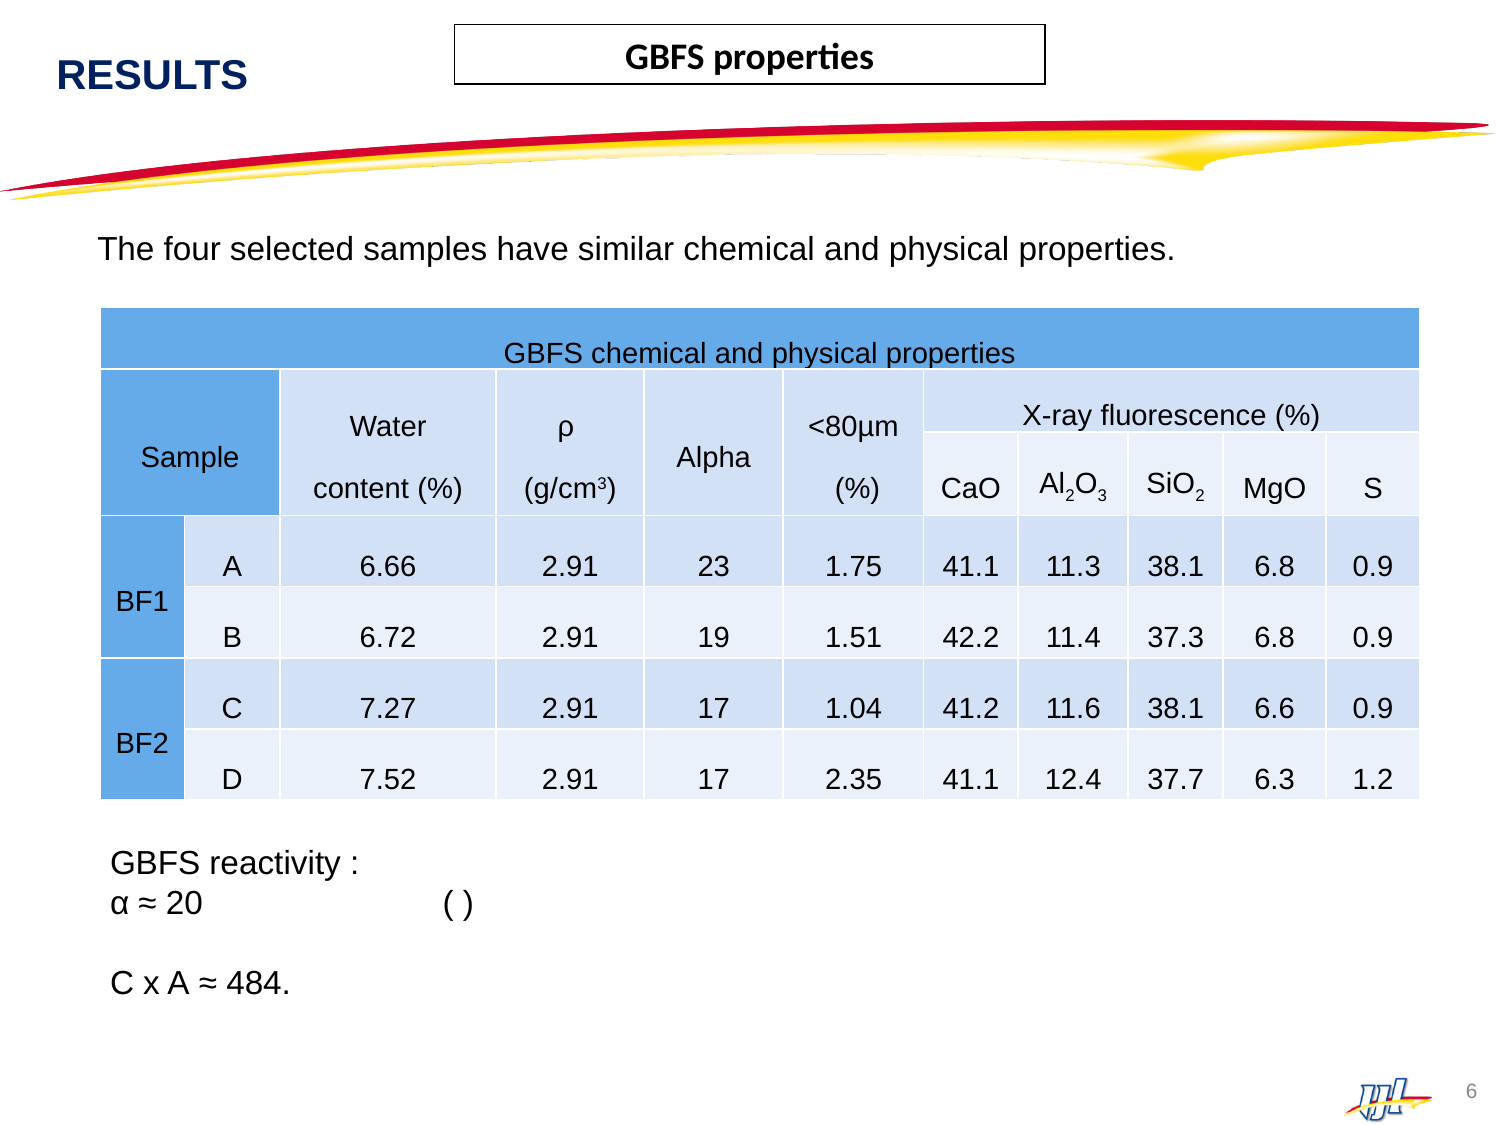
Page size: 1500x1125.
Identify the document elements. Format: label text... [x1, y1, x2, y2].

table_cell 37.7 [1129, 730, 1222, 799]
table_cell SiO2 [1129, 433, 1222, 515]
table_cell 38.1 [1129, 516, 1222, 586]
table_cell 1.2 [1327, 730, 1419, 799]
table_cell 37.3 [1129, 587, 1222, 657]
table_cell CaO [924, 433, 1017, 515]
table_cell 11.4 [1019, 587, 1127, 657]
table_cell 1.51 [784, 587, 923, 657]
text_box The four selected samples have similar chemical and physical properties. [64, 219, 1220, 275]
table_cell 1.04 [784, 659, 923, 728]
table_cell 17 [645, 659, 782, 728]
table_cell 2.91 [497, 587, 643, 657]
table_cell Alpha [645, 370, 782, 515]
table_cell Al2O3 [1019, 433, 1127, 515]
table_header GBFS chemical and physical properties [101, 308, 1419, 368]
table_cell X-ray fluorescence (%) [924, 370, 1419, 431]
table_cell MgO [1224, 433, 1325, 515]
table_cell 17 [645, 730, 782, 799]
text_box GBFS properties [454, 24, 1046, 85]
table_cell Sample [101, 370, 279, 515]
table_cell A [185, 516, 279, 586]
table_cell 2.35 [784, 730, 923, 799]
table_cell 6.8 [1224, 587, 1325, 657]
table_cell 41.1 [924, 730, 1017, 799]
table_cell 2.91 [497, 516, 643, 586]
table_cell 41.2 [924, 659, 1017, 728]
table_cell 41.1 [924, 516, 1017, 586]
picture [0, 119, 1500, 201]
table_cell 1.75 [784, 516, 923, 586]
table_cell Water content (%) [281, 370, 495, 515]
table_cell 7.27 [281, 659, 495, 728]
table_cell 2.91 [497, 730, 643, 799]
table_cell 6.66 [281, 516, 495, 586]
table_cell 19 [645, 587, 782, 657]
slide_number 6 [1142, 1070, 1493, 1125]
table_cell ρ (g/cm3) [497, 370, 643, 515]
table_cell 6.8 [1224, 516, 1325, 586]
table_cell <80µm (%) [784, 370, 923, 515]
table_cell BF1 [101, 516, 184, 657]
table_cell BF2 [101, 659, 184, 799]
table_cell 0.9 [1327, 516, 1419, 586]
table_cell S [1327, 433, 1419, 515]
table_cell C [185, 659, 279, 728]
table_cell 11.6 [1019, 659, 1127, 728]
table_cell B [185, 587, 279, 657]
table_cell 38.1 [1129, 659, 1222, 728]
table_cell 6.6 [1224, 659, 1325, 728]
table_cell 42.2 [924, 587, 1017, 657]
table_cell 23 [645, 516, 782, 586]
table_cell 6.3 [1224, 730, 1325, 799]
table_cell 0.9 [1327, 659, 1419, 728]
table_cell 2.91 [497, 659, 643, 728]
title RESULTS [41, 18, 1317, 127]
table_cell 12.4 [1019, 730, 1127, 799]
table_cell 7.52 [281, 730, 495, 799]
table_cell 0.9 [1327, 587, 1419, 657]
table_cell 6.72 [281, 587, 495, 657]
table_cell 11.3 [1019, 516, 1127, 586]
table_cell D [185, 730, 279, 799]
